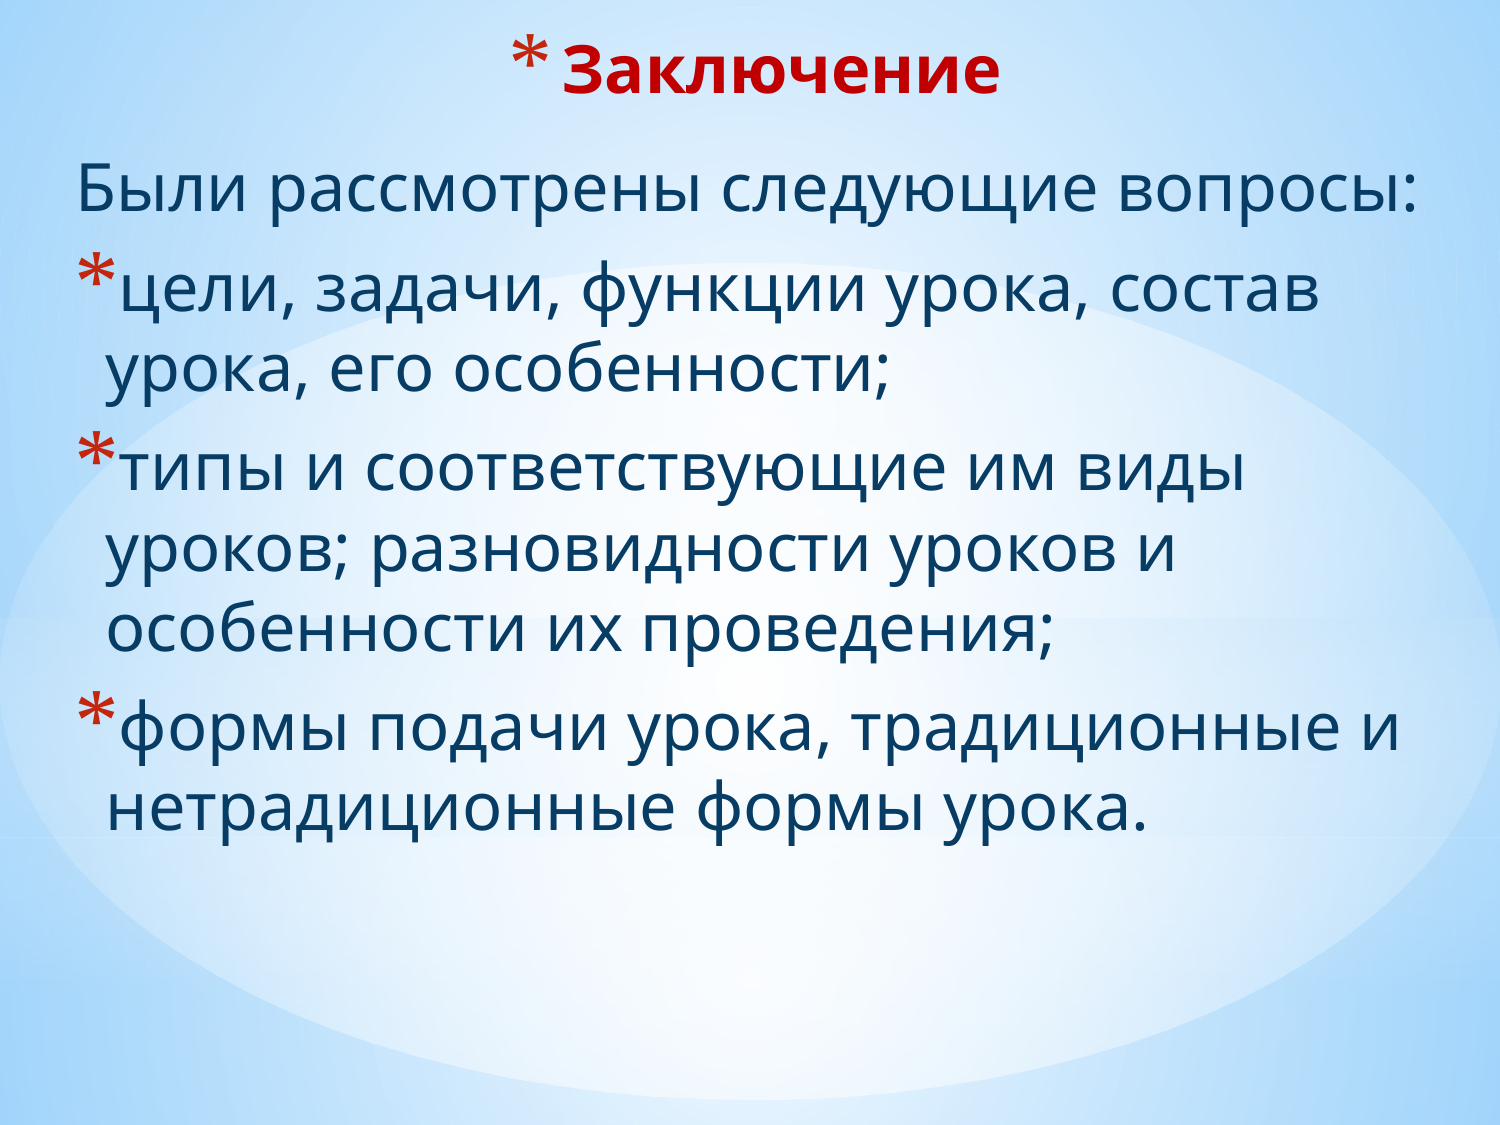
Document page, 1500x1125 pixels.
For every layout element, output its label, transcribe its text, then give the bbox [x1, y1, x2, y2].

title Заключение [53, 19, 1459, 137]
list Были рассмотрены следующие вопросы: цели, задачи, функции урока, состав урока, его особенности; типы и соответствующие им виды уроков; разновидности уроков и особенности их проведения; формы подачи урока, традиционные и нетрадиционные формы урока. [53, 137, 1471, 1094]
